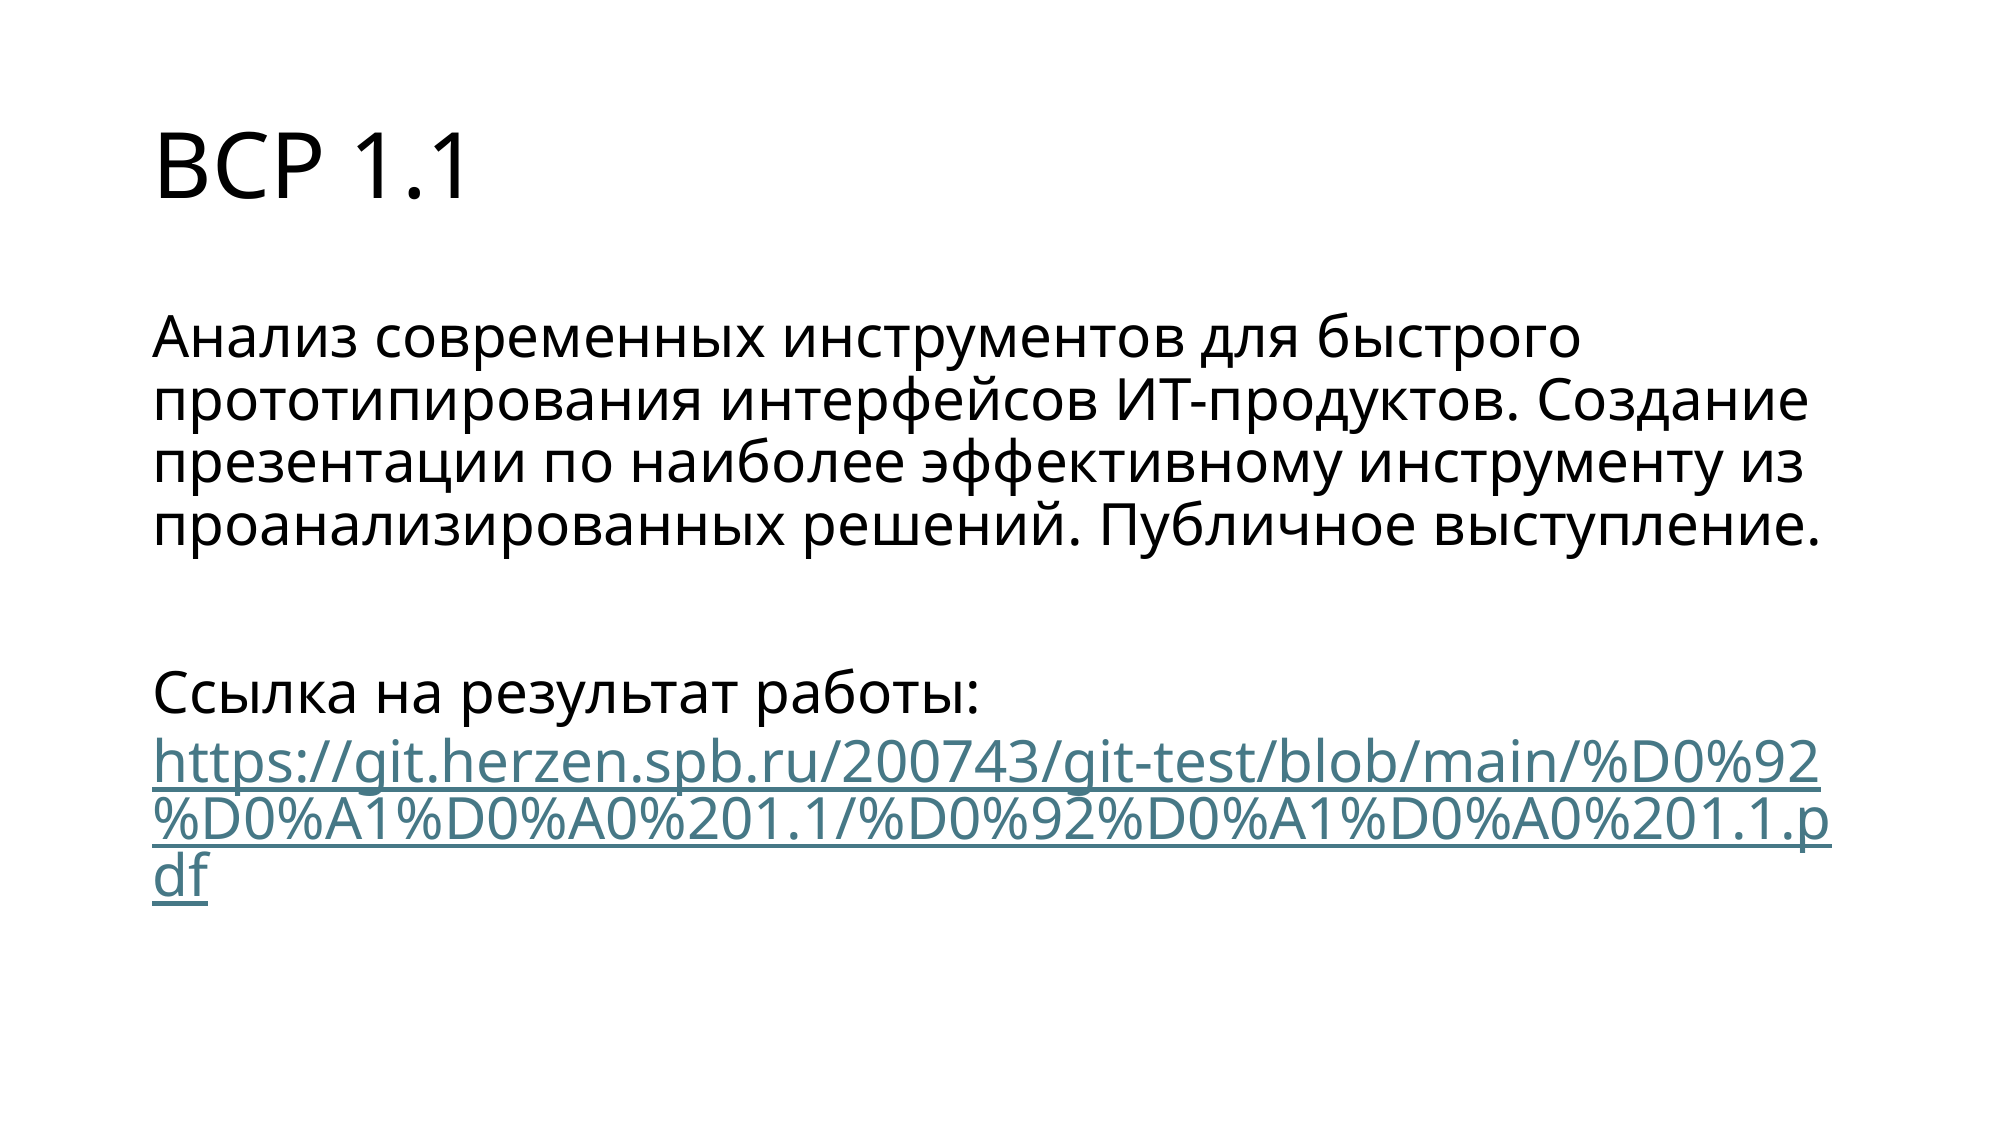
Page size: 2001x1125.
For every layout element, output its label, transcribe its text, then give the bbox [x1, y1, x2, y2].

list Анализ современных инструментов для быстрого прототипирования интерфейсов ИТ-продуктов. Создание презентации по наиболее эффективному инструменту из проанализированных решений. Публичное выступление. Ссылка на результат работы: https://git.herzen.spb.ru/200743/git-test/blob/main/%D0%92%D0%A1%D0%A0%201.1/%D0%92%D0%A1%D0%A0%201.1.pdf [137, 299, 1863, 1014]
title ВСР 1.1 [137, 59, 1863, 278]
